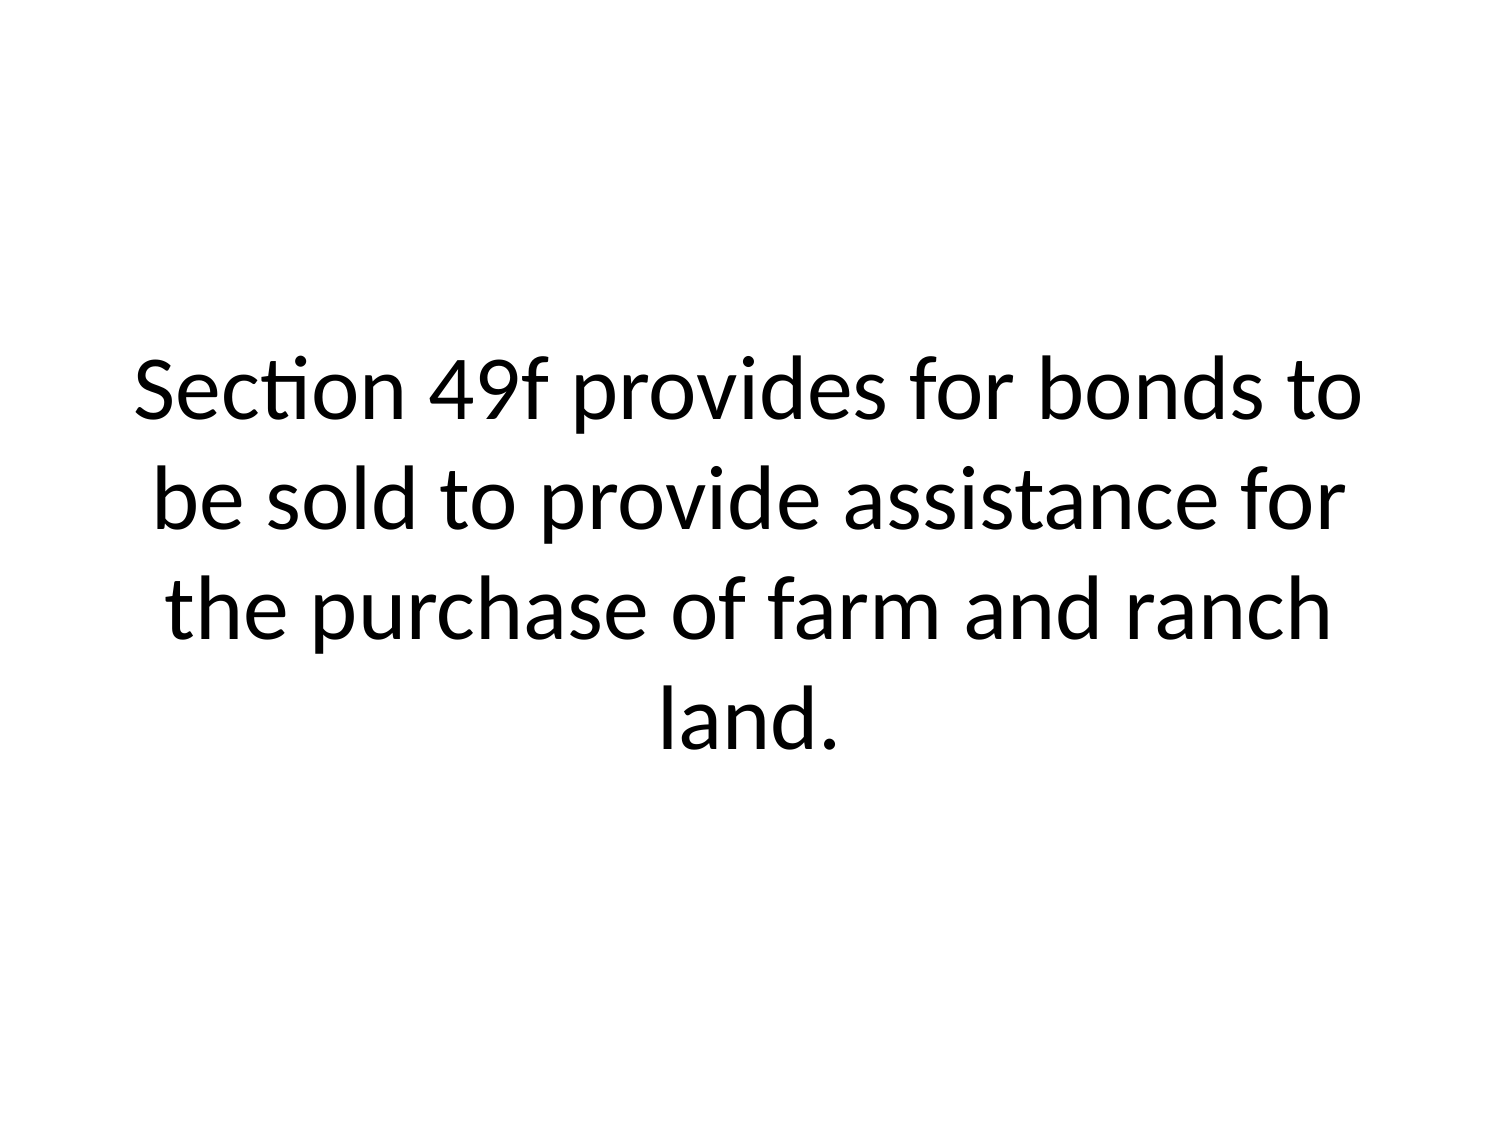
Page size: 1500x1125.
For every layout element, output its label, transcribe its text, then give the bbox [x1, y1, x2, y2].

title Section 49f provides for bonds to be sold to provide assistance for the purchase of farm and ranch land. [75, 45, 1425, 1050]
